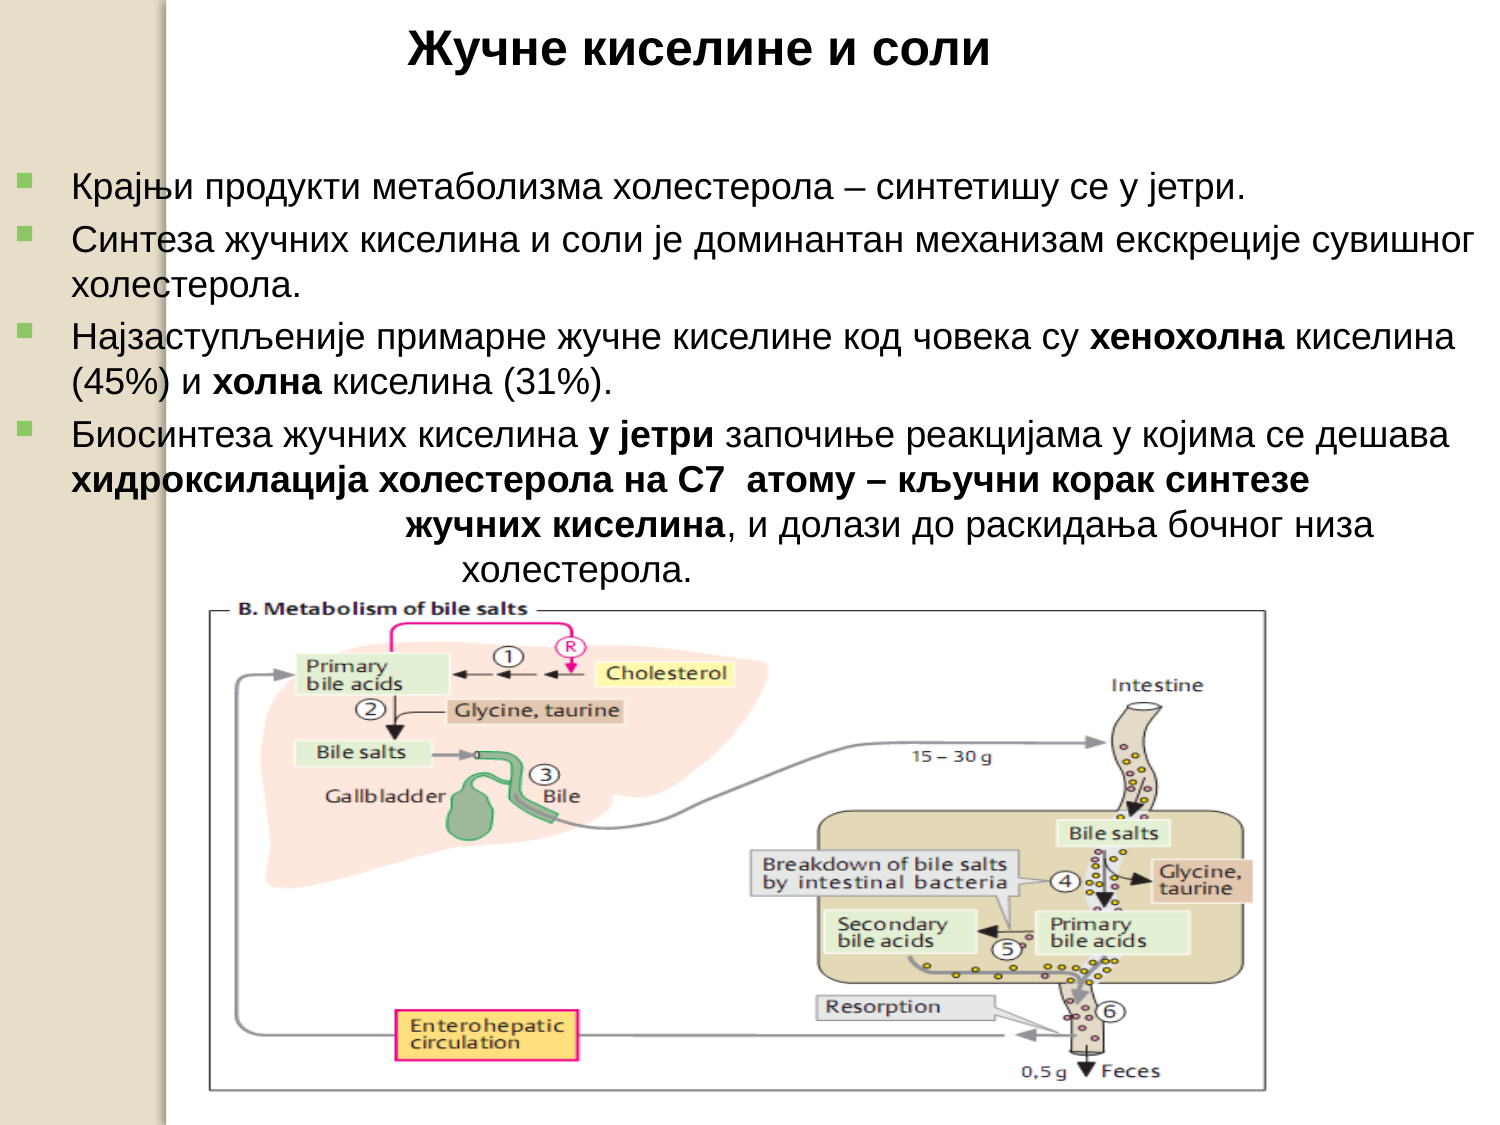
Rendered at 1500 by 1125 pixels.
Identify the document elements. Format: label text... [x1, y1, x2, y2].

text_box Крајњи продукти метаболизма холестерола – синтетишу се у јетри. Синтеза жучних киселина и соли је доминантан механизам екскреције сувишног холестерола. Најзаступљеније примарне жучне киселине код човека су хенохолна киселина (45%) и холна киселина (31%). Биосинтеза жучних киселина у јетри започиње реакцијама у којима се дешава хидроксилација холестерола на C7 атому – кључни корак синтезе жучних киселина, и долази до раскидања бочног низа холестерола. [0, 154, 1500, 692]
text_box Жучне киселине и соли [392, 7, 1007, 83]
picture [194, 597, 1270, 1095]
